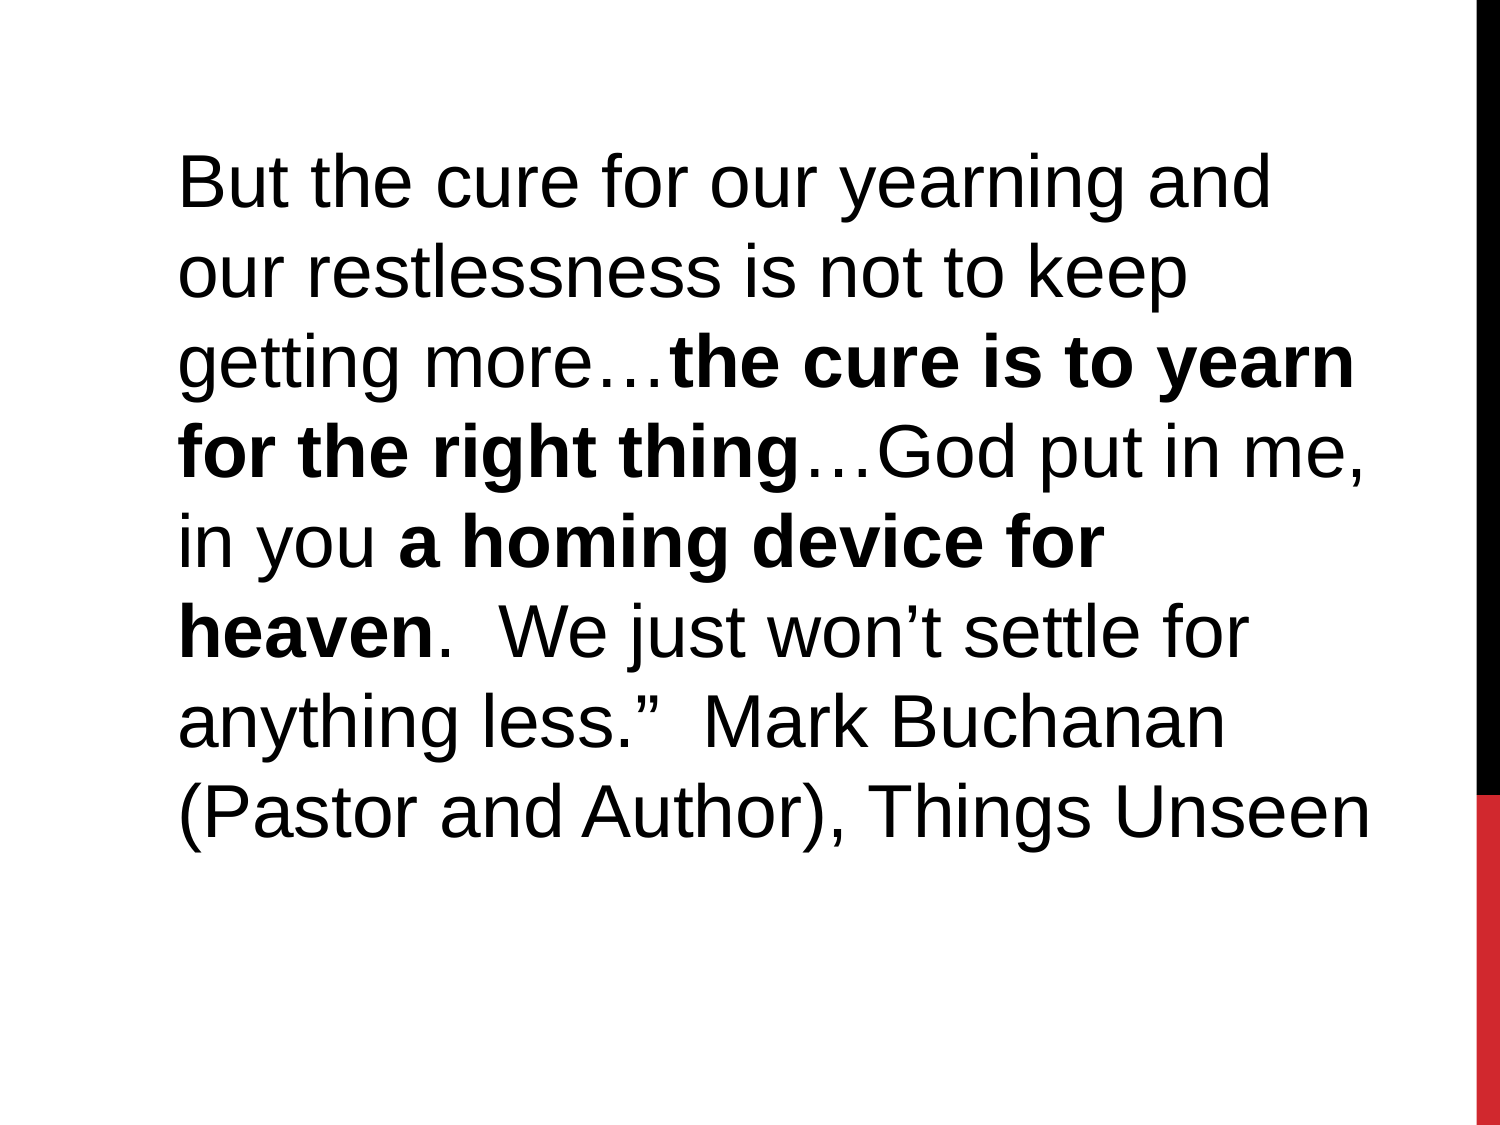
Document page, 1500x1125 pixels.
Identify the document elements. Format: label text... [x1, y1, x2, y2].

text_box But the cure for our yearning and our restlessness is not to keep getting more…the cure is to yearn for the right thing…God put in me, in you a homing device for heaven. We just won’t settle for anything less.” Mark Buchanan (Pastor and Author), Things Unseen [162, 124, 1413, 860]
